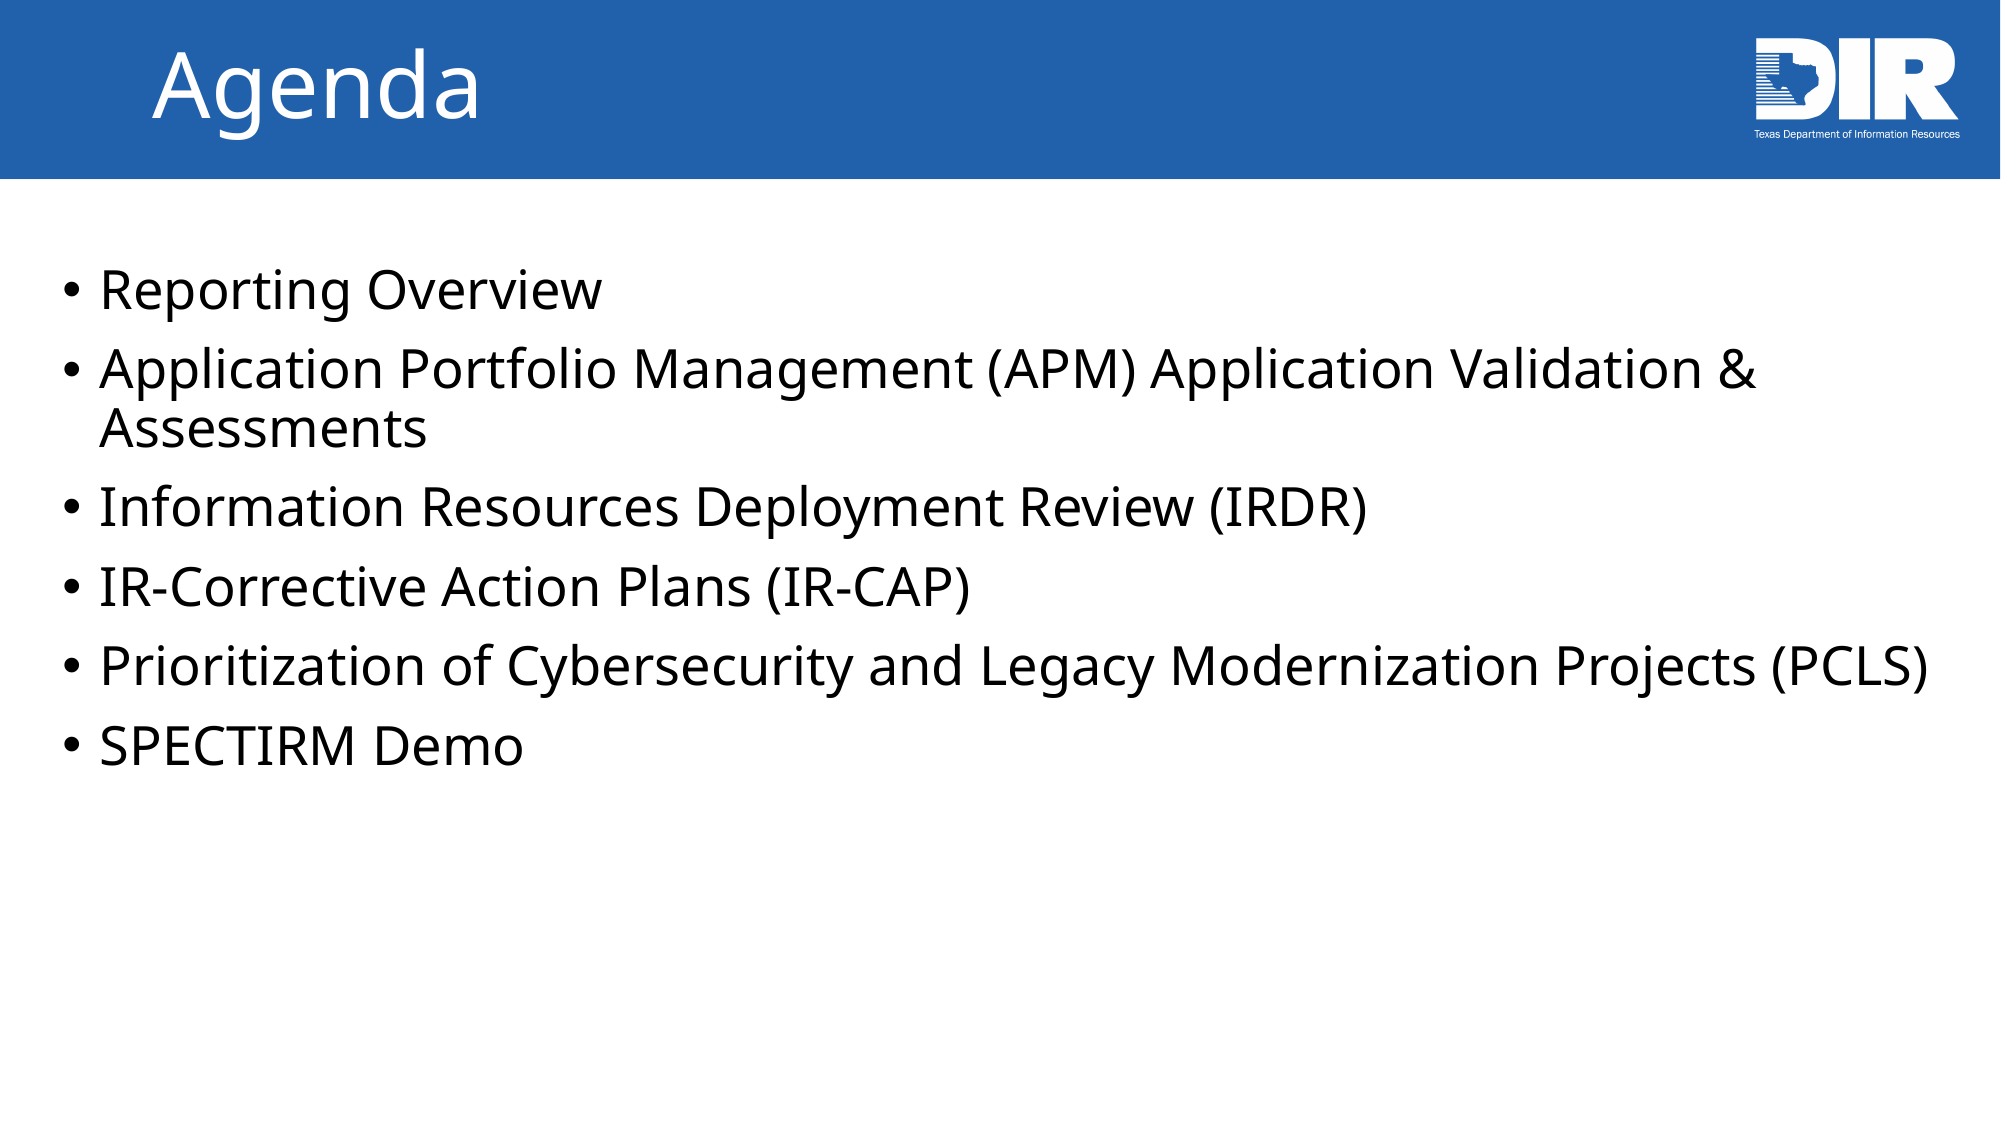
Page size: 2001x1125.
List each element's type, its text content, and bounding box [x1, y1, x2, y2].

title Agenda [137, 0, 1863, 179]
picture [0, 0, 2001, 1125]
list Reporting Overview Application Portfolio Management (APM) Application Validation & Assessments Information Resources Deployment Review (IRDR) IR-Corrective Action Plans (IR-CAP) Prioritization of Cybersecurity and Legacy Modernization Projects (PCLS) SPECTIRM Demo [47, 255, 2000, 1014]
